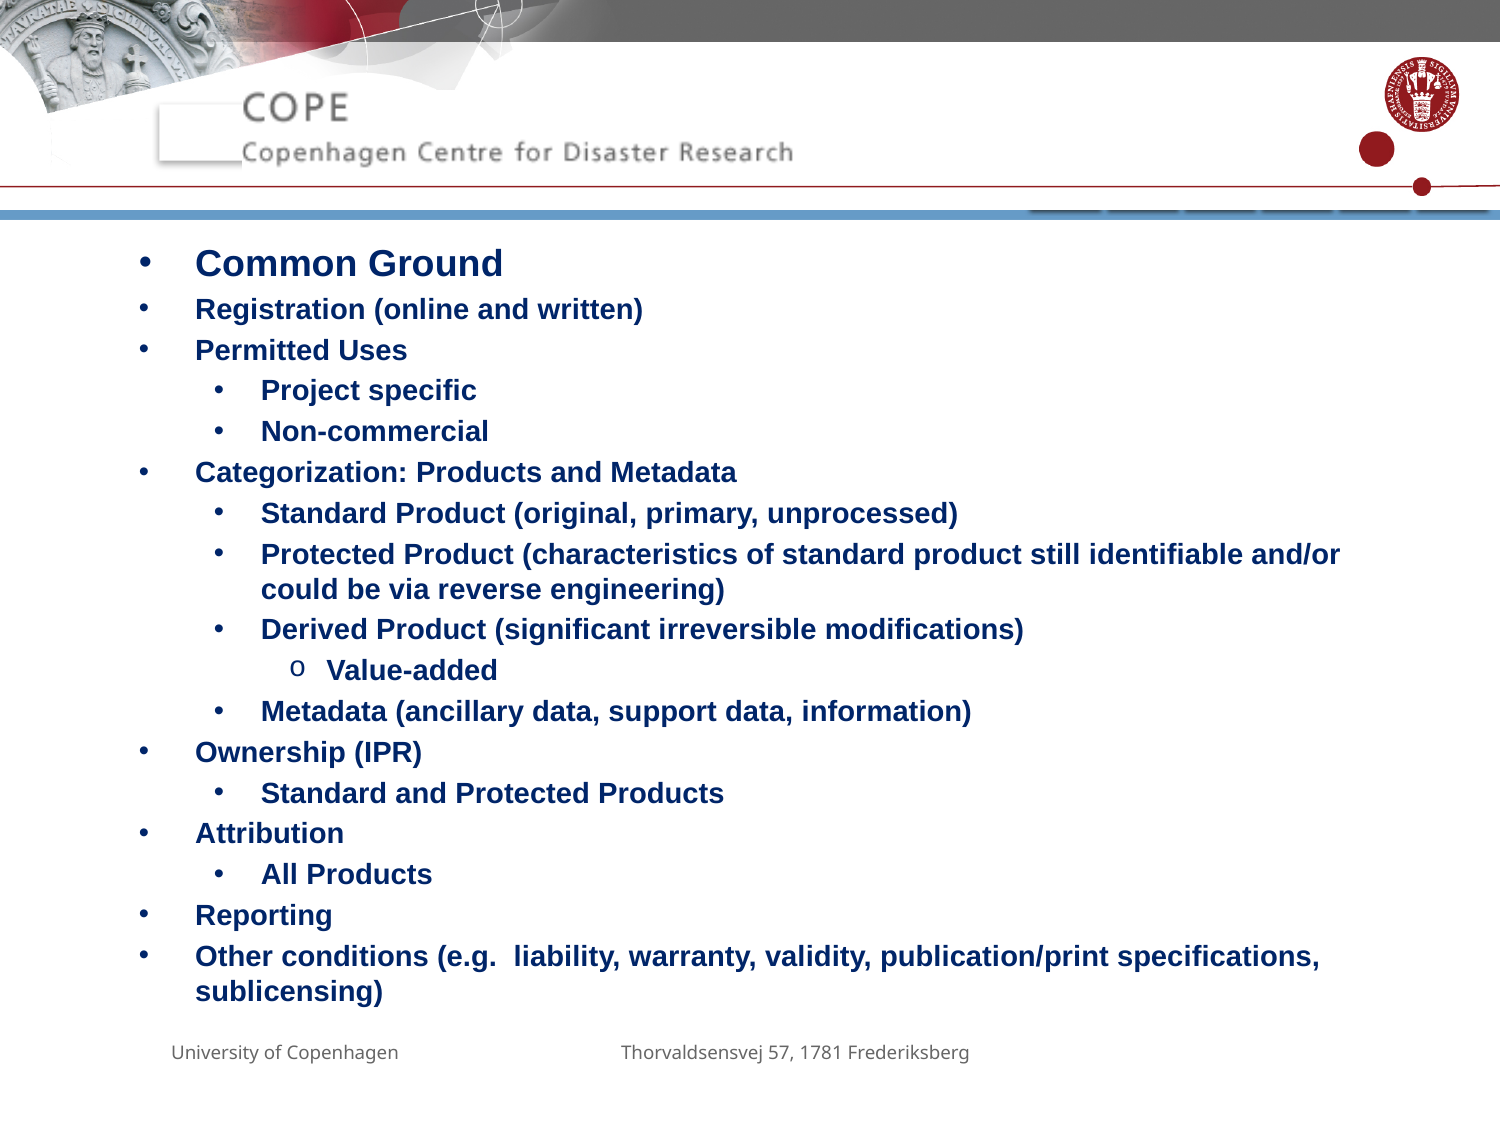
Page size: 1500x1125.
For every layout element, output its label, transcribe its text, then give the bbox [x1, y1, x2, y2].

picture [0, 0, 1500, 220]
subtitle Common Ground Registration (online and written) Permitted Uses Project specific Non-commercial Categorization: Products and Metadata Standard Product (original, primary, unprocessed) Protected Product (characteristics of standard product still identifiable and/or could be via reverse engineering) Derived Product (significant irreversible modifications) Value-added Metadata (ancillary data, support data, information) Ownership (IPR) Standard and Protected Products Attribution All Products Reporting Other conditions (e.g. liability, warranty, validity, publication/print specifications, sublicensing) [123, 231, 1377, 906]
